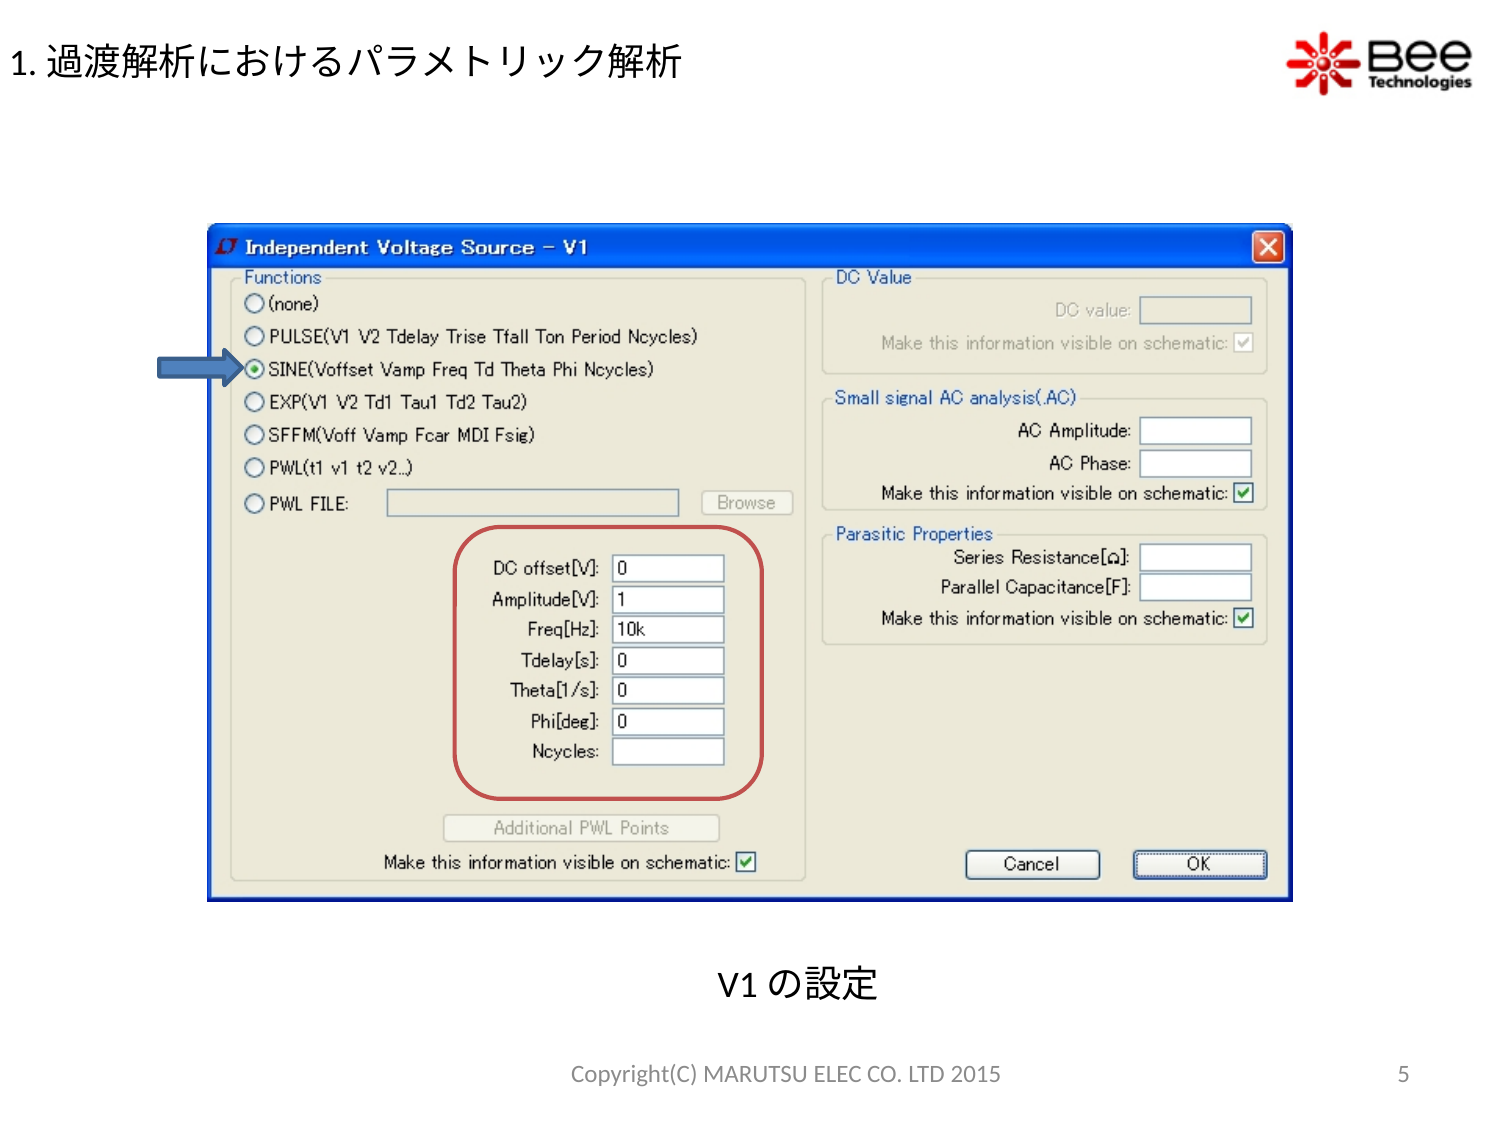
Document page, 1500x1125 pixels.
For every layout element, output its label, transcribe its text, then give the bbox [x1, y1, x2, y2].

text_box [157, 356, 202, 379]
picture [1280, 23, 1477, 105]
footer Copyright(C) MARUTSU ELEC CO. LTD 2015 [363, 1042, 1211, 1103]
text_box V1の設定 [702, 952, 916, 1012]
picture [207, 223, 1293, 902]
text_box 1.過渡解析におけるパラメトリック解析 [0, 30, 698, 91]
slide_number 5 [1211, 1042, 1425, 1103]
